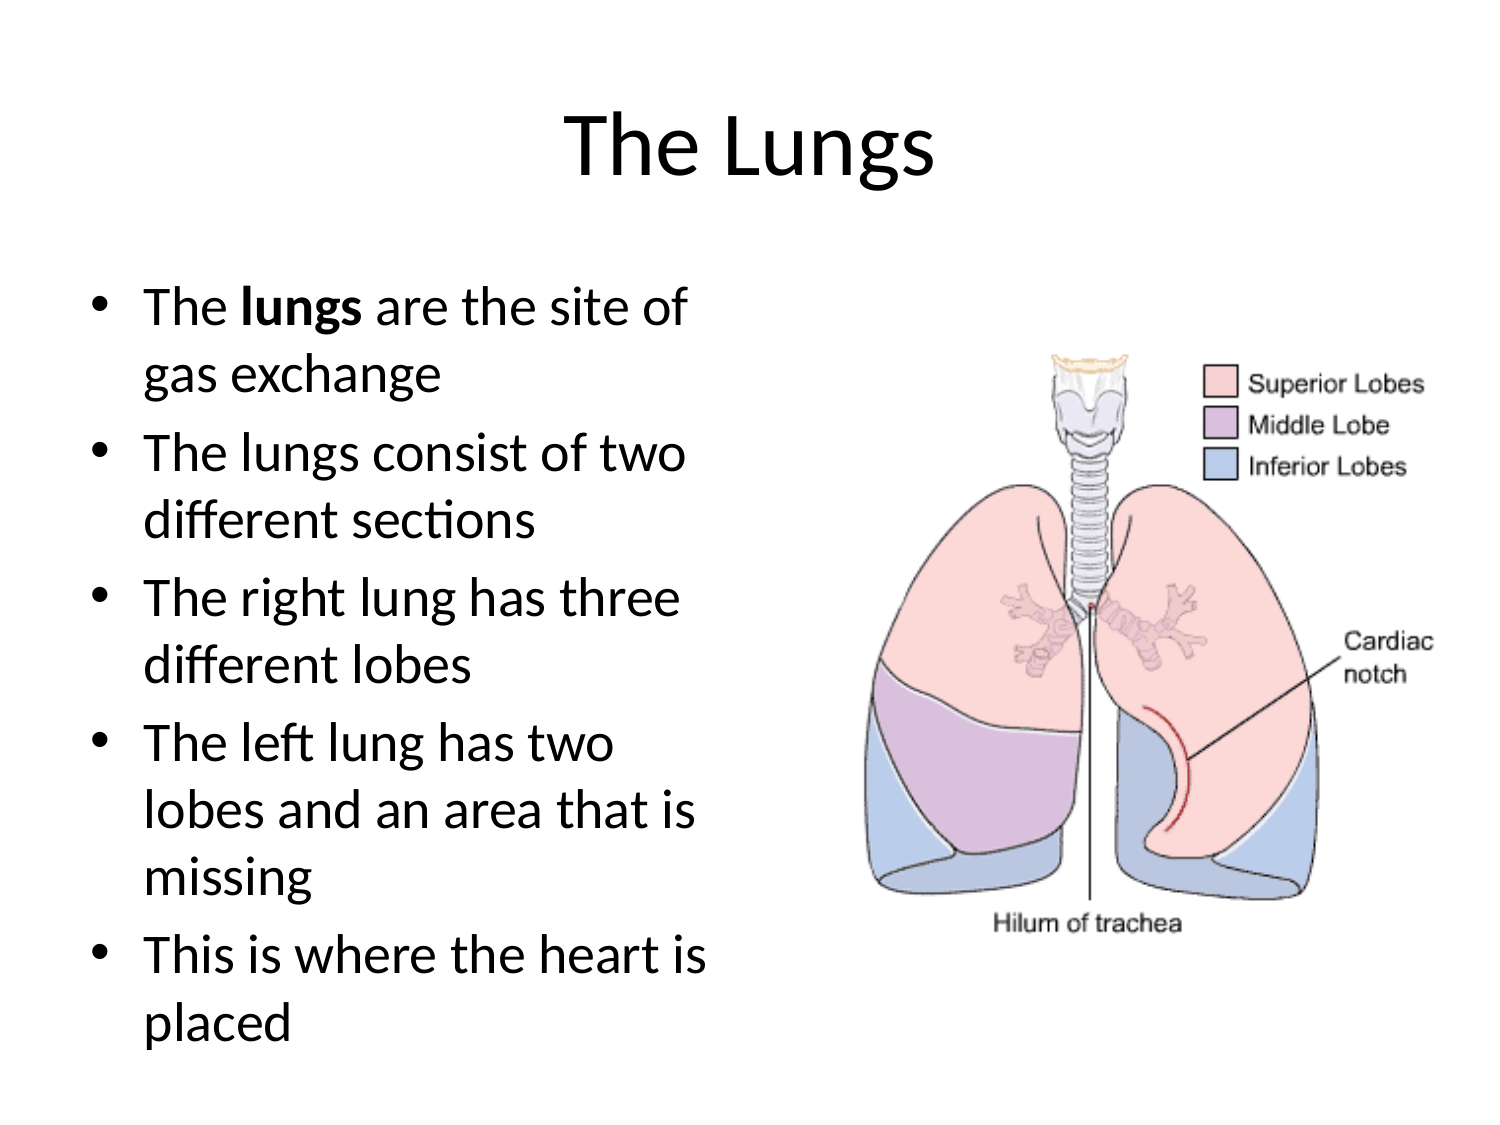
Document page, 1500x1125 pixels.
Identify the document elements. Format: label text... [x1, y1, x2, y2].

title The Lungs [75, 45, 1425, 233]
picture [849, 349, 1451, 951]
list The lungs are the site of gas exchange The lungs consist of two different sections The right lung has three different lobes The left lung has two lobes and an area that is missing This is where the heart is placed [75, 262, 738, 1063]
